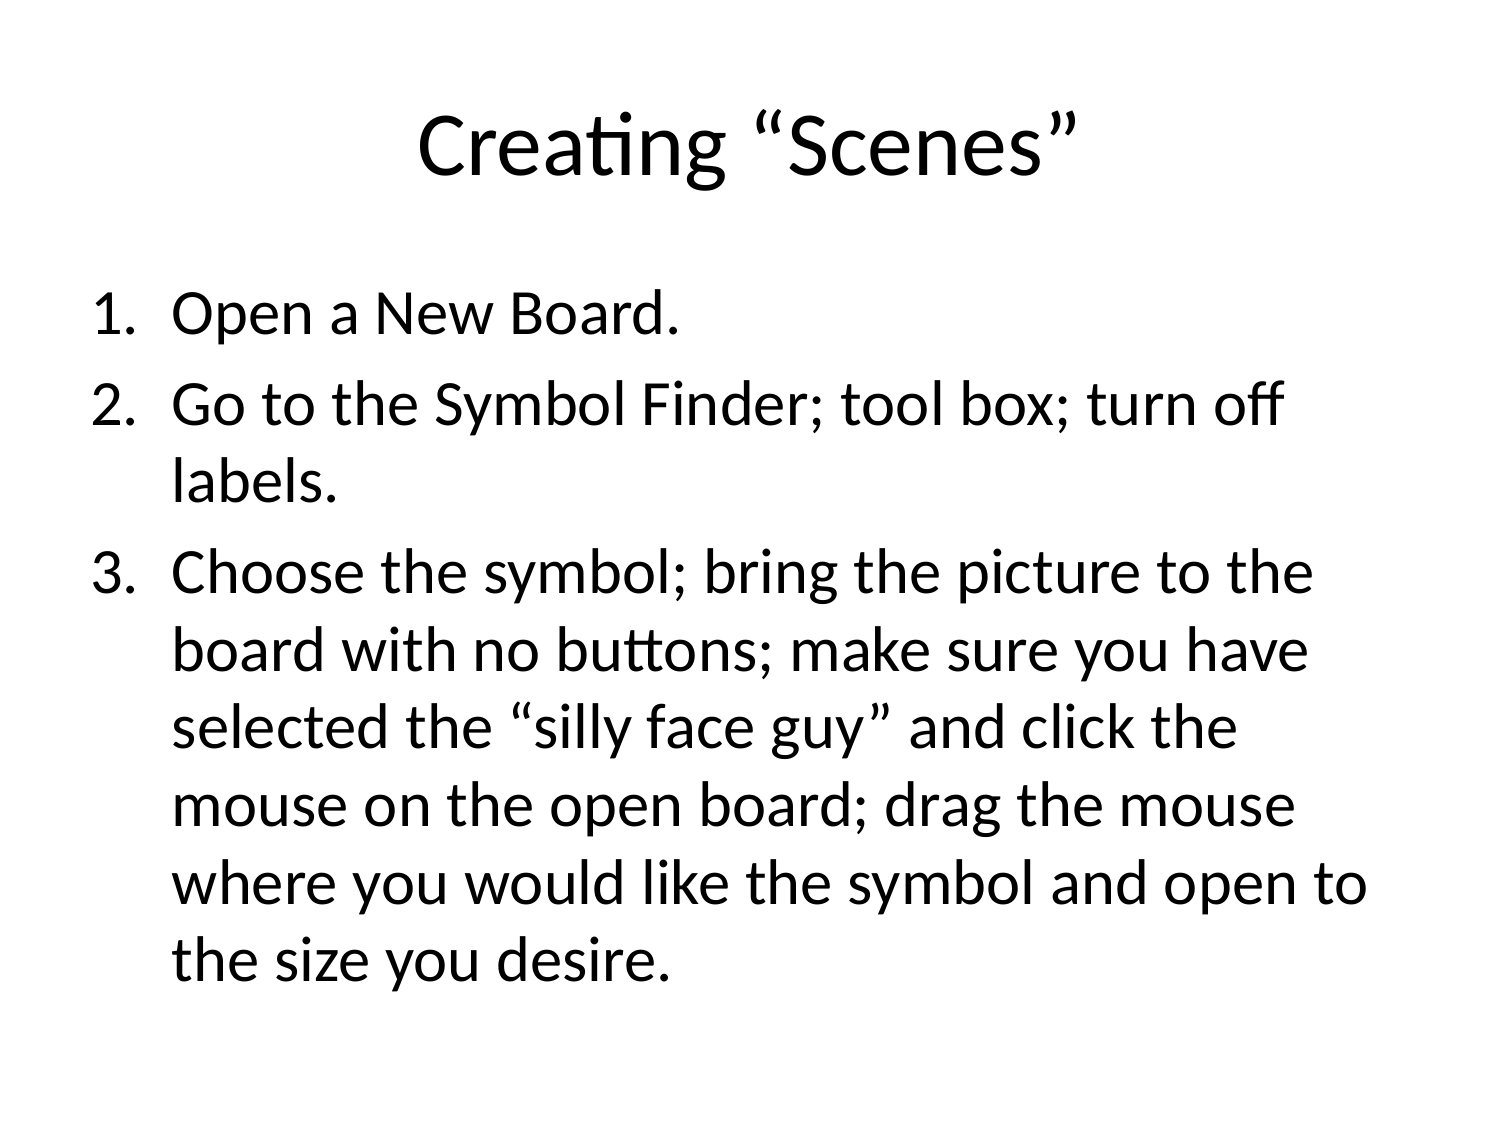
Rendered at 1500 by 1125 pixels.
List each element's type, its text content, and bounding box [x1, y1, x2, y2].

title Creating “Scenes” [75, 45, 1425, 233]
list Open a New Board. Go to the Symbol Finder; tool box; turn off labels. Choose the symbol; bring the picture to the board with no buttons; make sure you have selected the “silly face guy” and click the mouse on the open board; drag the mouse where you would like the symbol and open to the size you desire. [75, 262, 1425, 1005]
